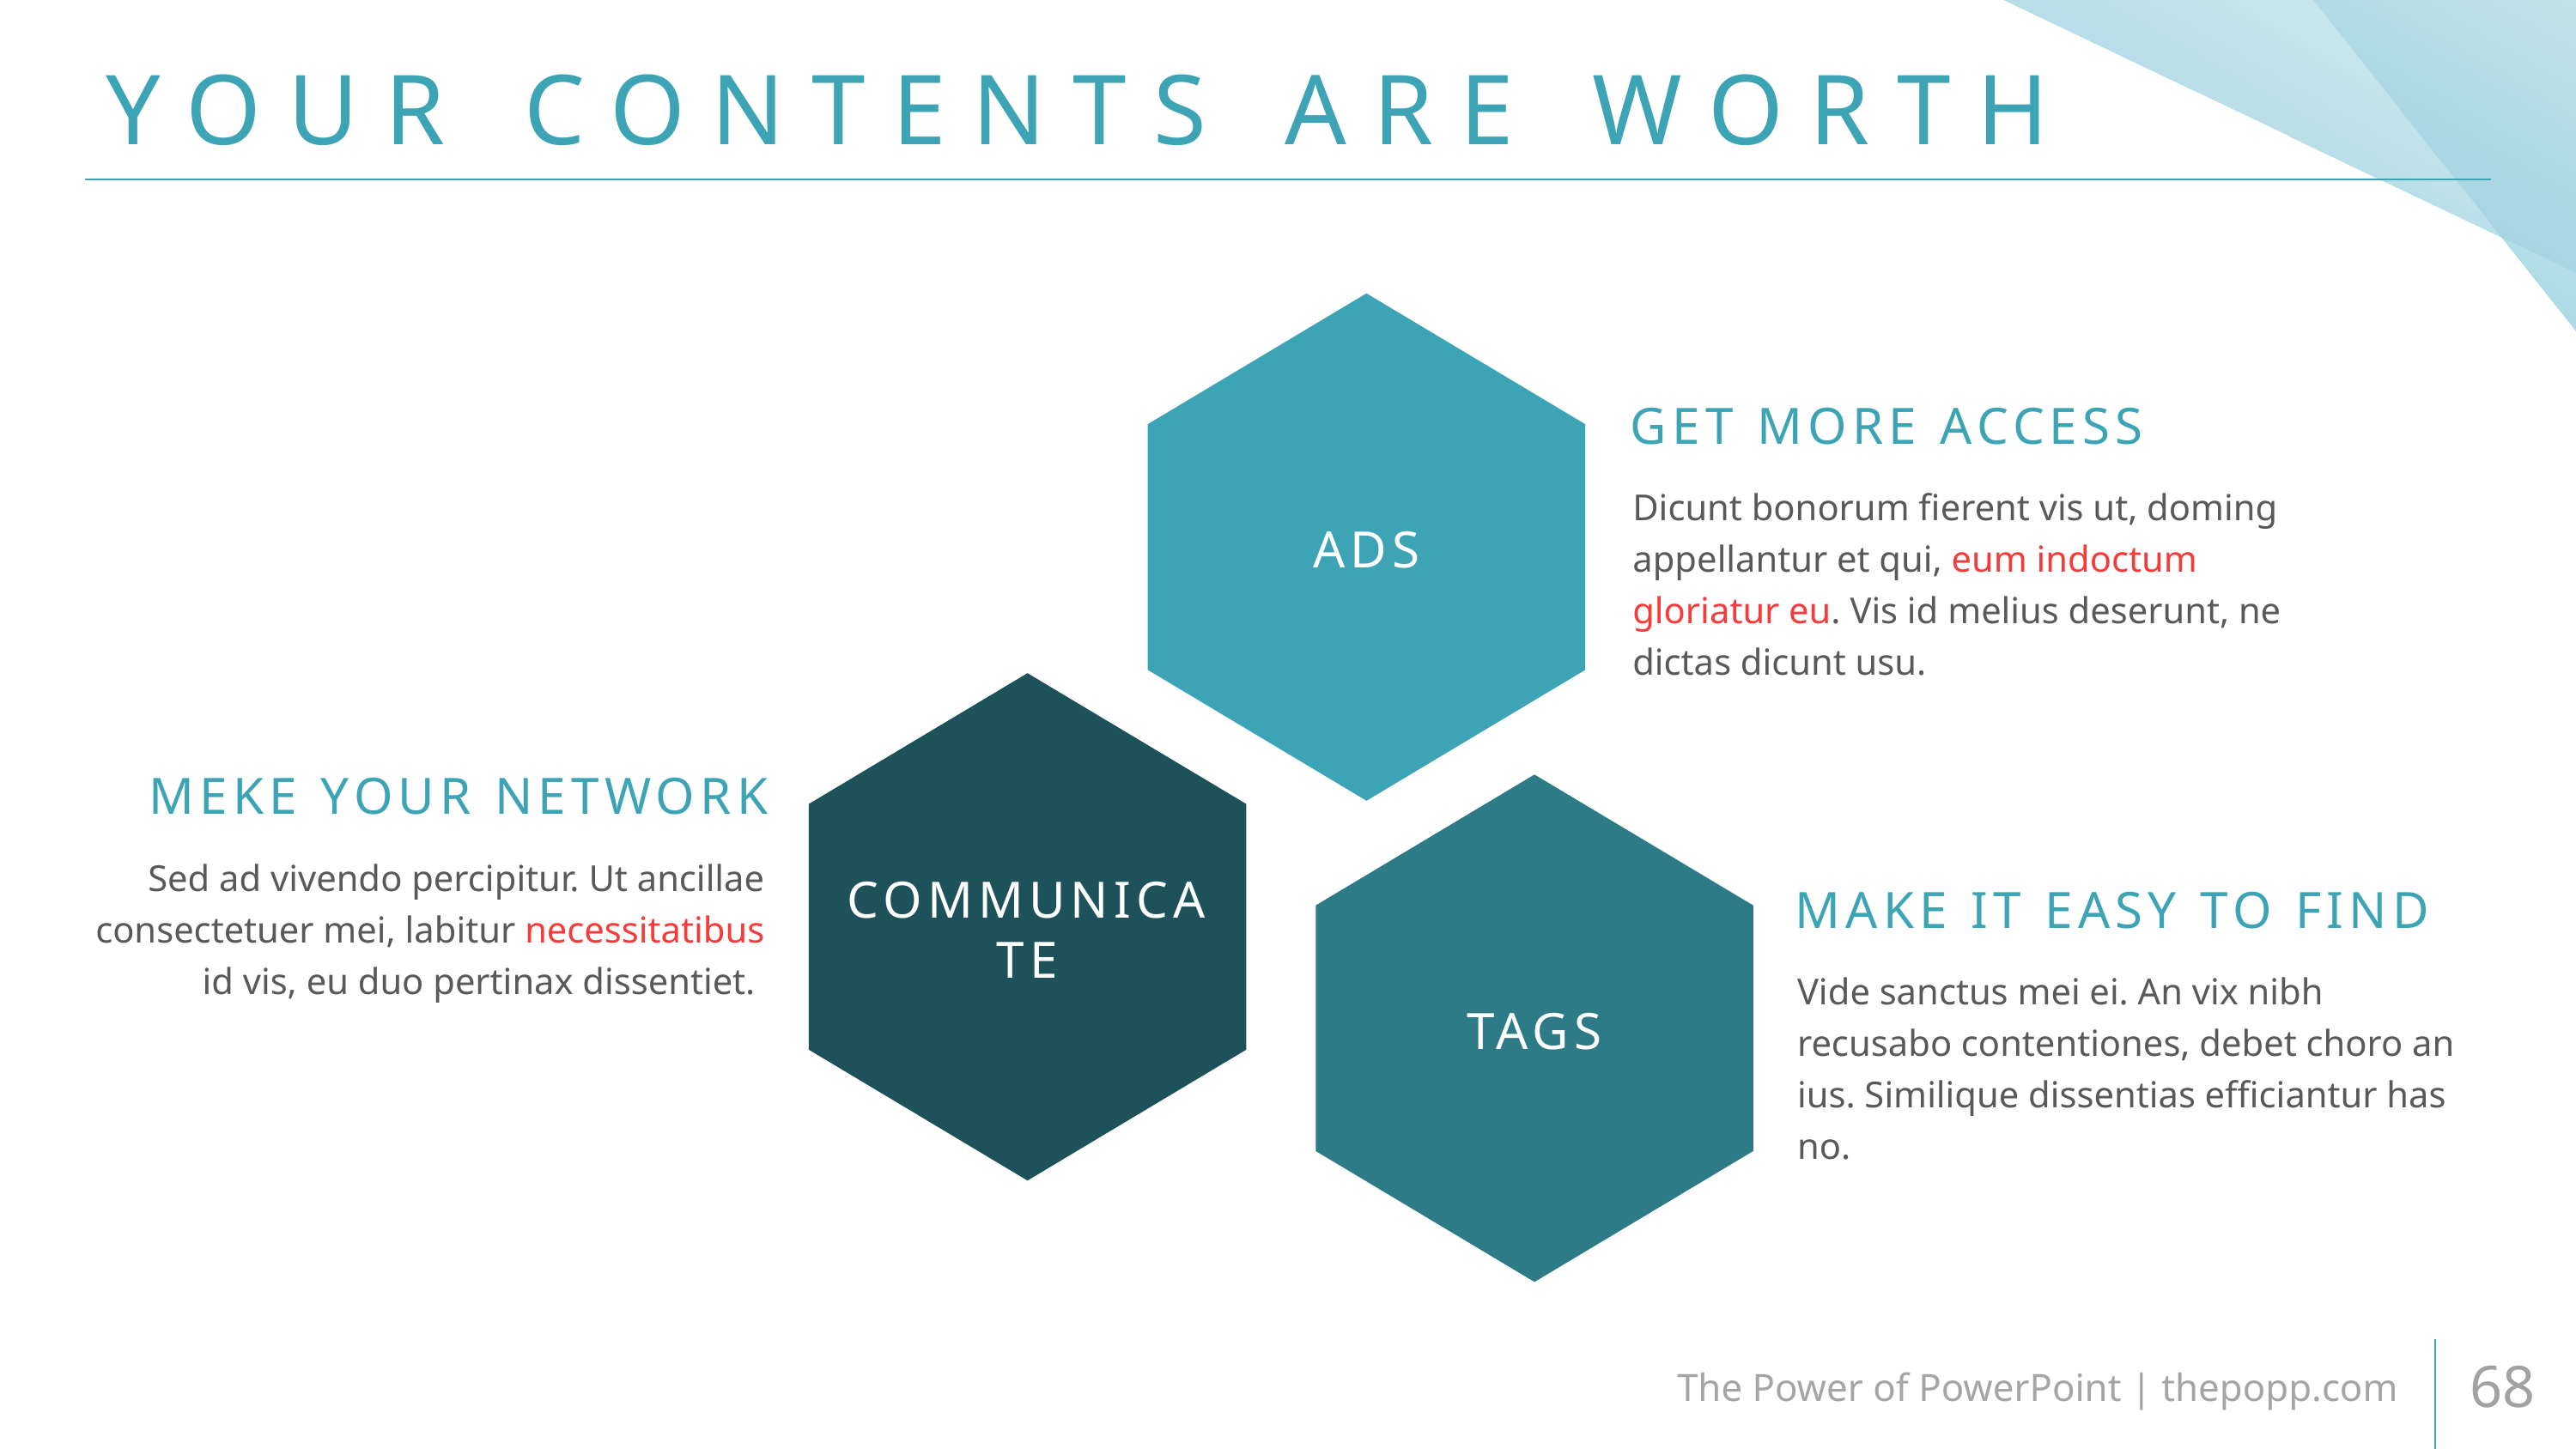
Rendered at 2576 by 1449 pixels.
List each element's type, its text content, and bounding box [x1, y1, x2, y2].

list Dicunt bonorum fierent vis ut, doming appellantur et qui, eum indoctum gloriatur eu. Vis id melius deserunt, ne dictas dicunt usu. [1609, 464, 2343, 706]
list Sed ad vivendo percipitur. Ut ancillae consectetuer mei, labitur necessitatibus id vis, eu duo pertinax dissentiet. [54, 835, 788, 1076]
footer The Power of PowerPoint | thepopp.com [1326, 1350, 2421, 1428]
list MEKE YOUR NETWORK [52, 743, 792, 846]
title YOUR CONTENTS ARE WORTH [83, 27, 2442, 186]
list MAKE IT EASY TO FIND [1771, 857, 2512, 959]
list ADS [1154, 452, 1579, 645]
list Vide sanctus mei ei. An vix nibh recusabo contentiones, debet choro an ius. Similique dissentias efficiantur has no. [1774, 949, 2508, 1190]
list TAGS [1322, 932, 1747, 1126]
list COMMUNICATE [815, 831, 1240, 1025]
list GET MORE ACCESS [1607, 373, 2347, 475]
slide_number 68 [2446, 1350, 2575, 1428]
